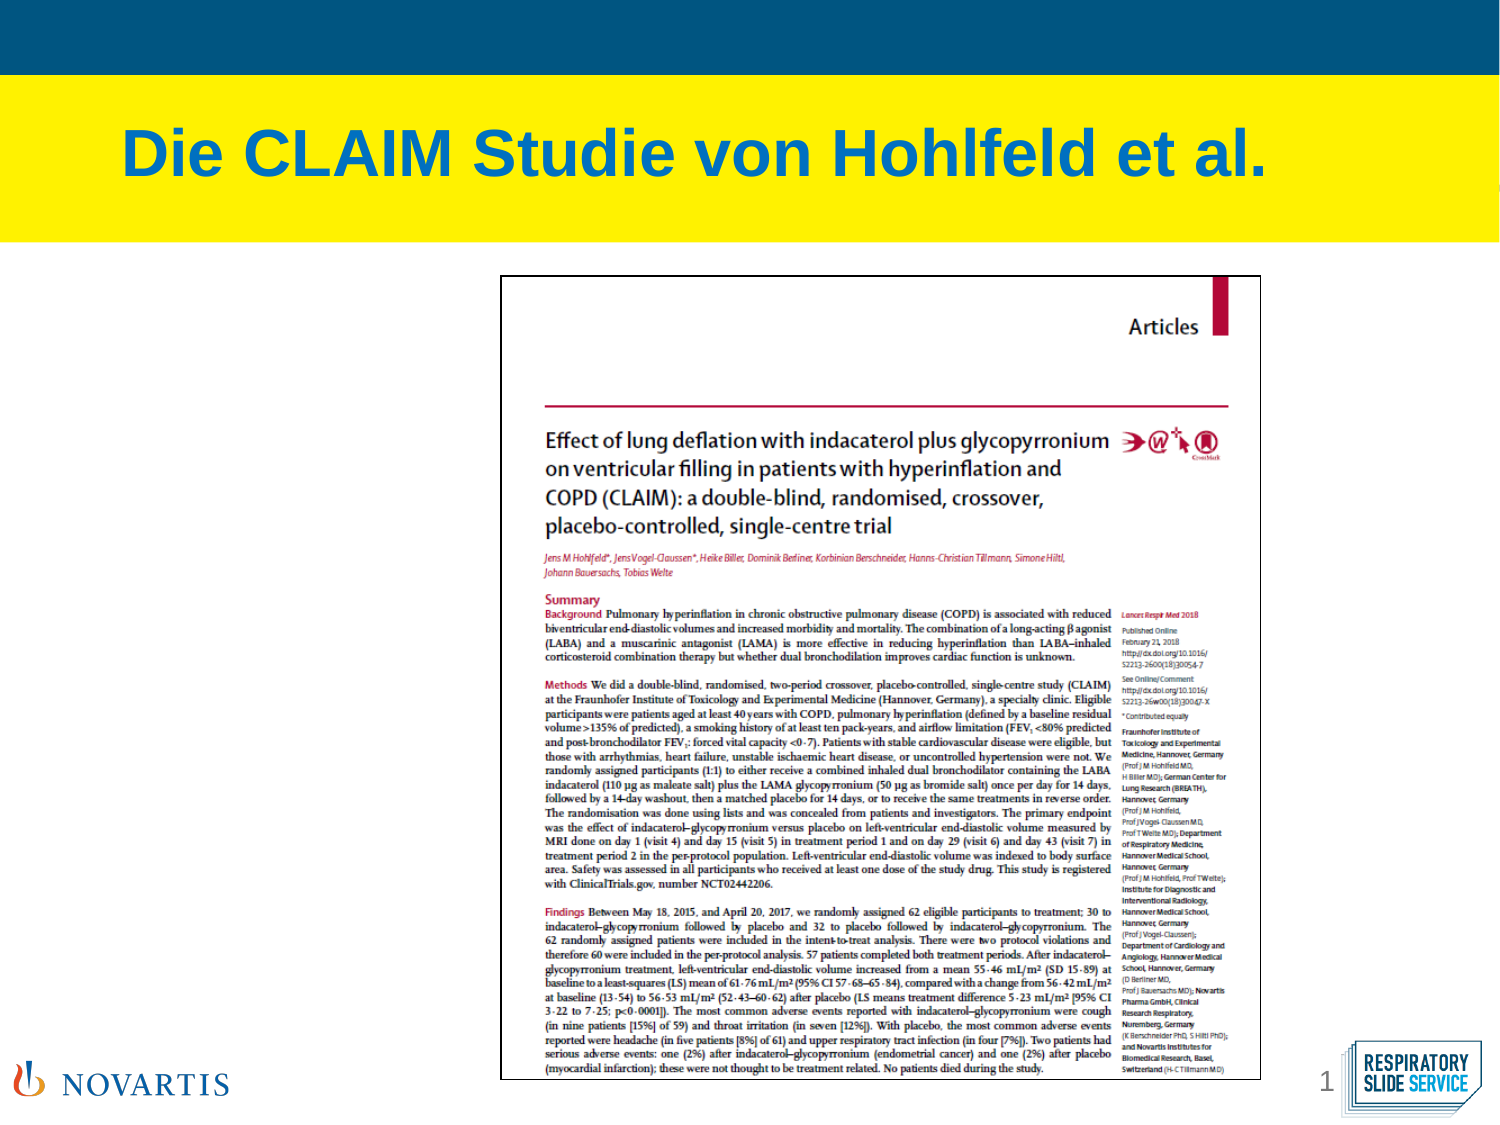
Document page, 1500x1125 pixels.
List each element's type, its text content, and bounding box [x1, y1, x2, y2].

picture [1328, 1027, 1497, 1125]
picture [11, 1058, 231, 1099]
title Die CLAIM Studie von Hohlfeld et al. [120, 66, 1313, 233]
picture [501, 276, 1261, 1079]
